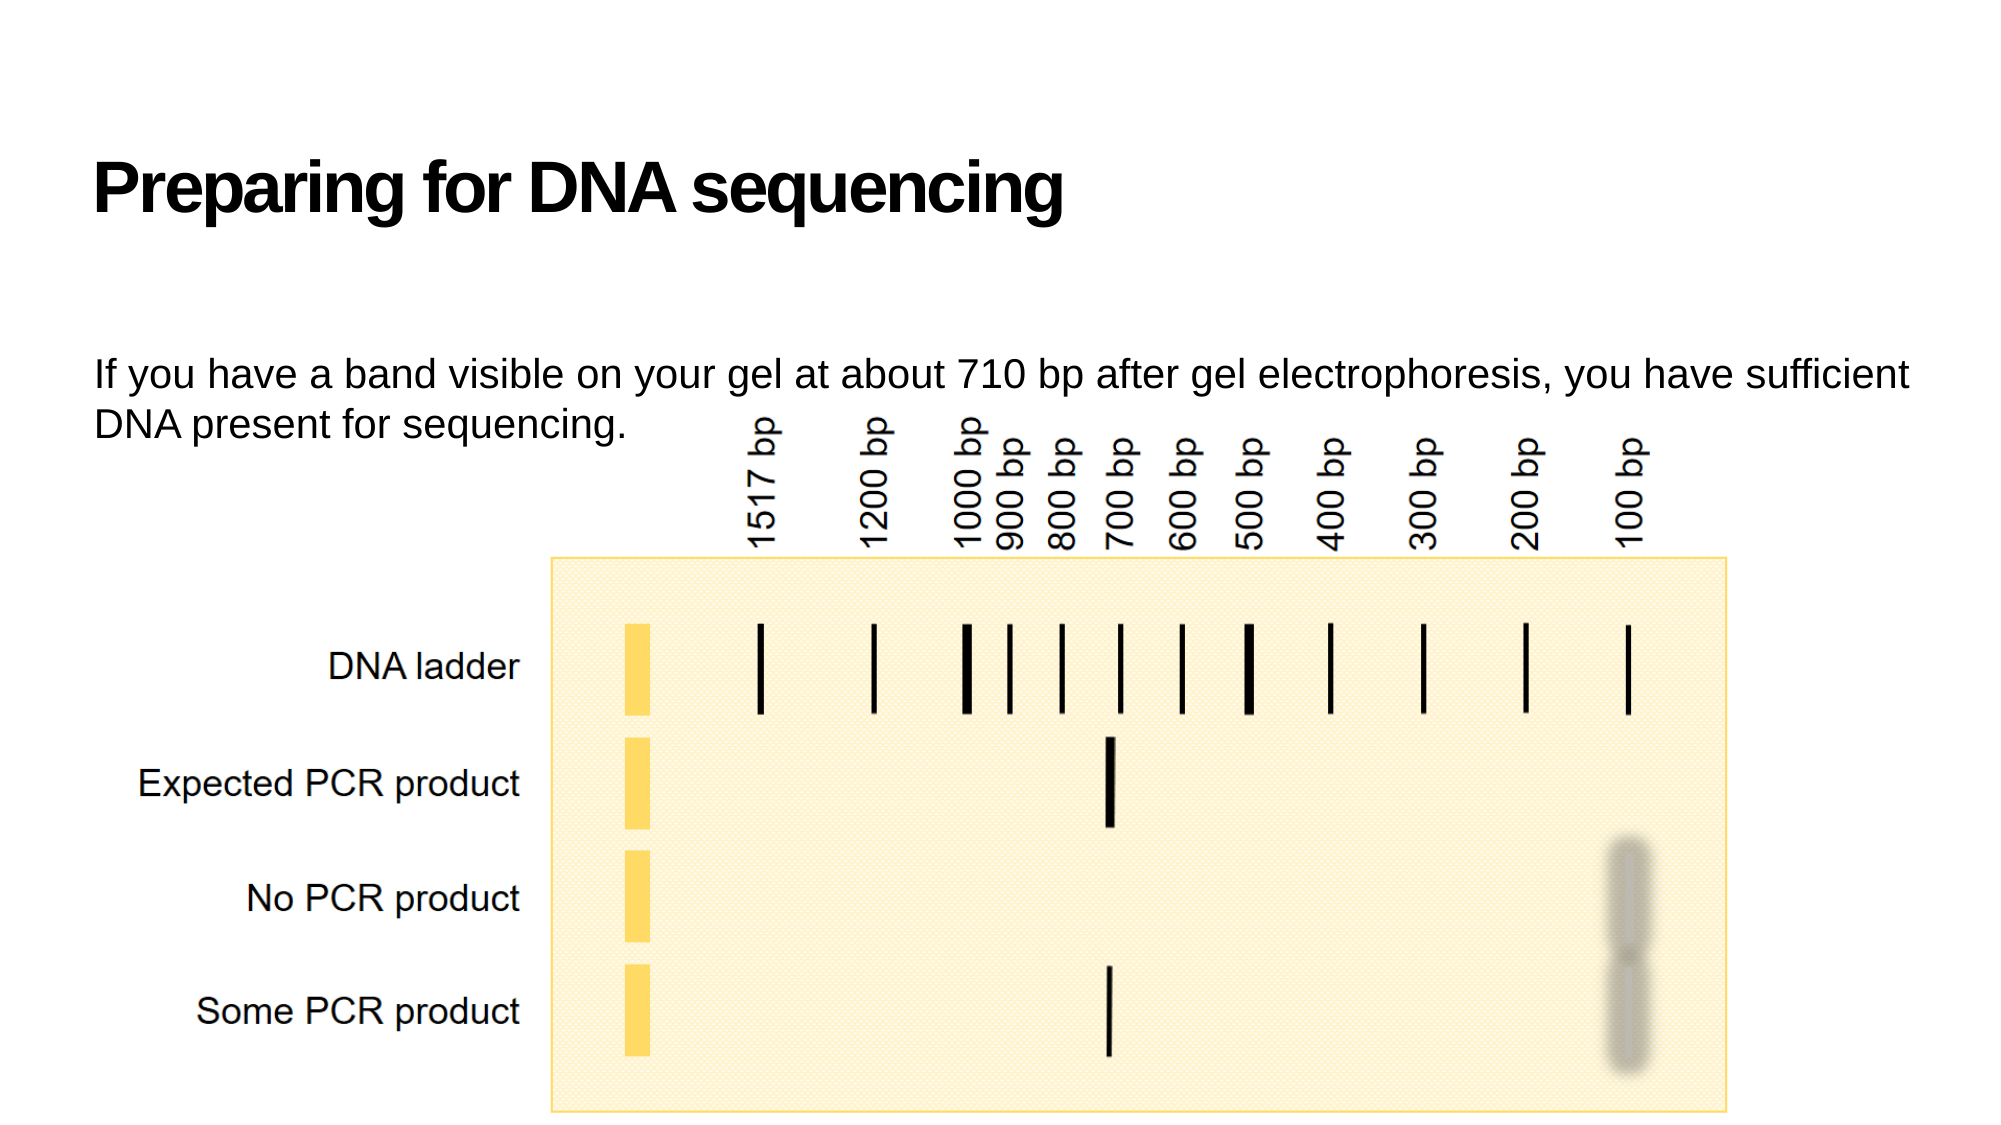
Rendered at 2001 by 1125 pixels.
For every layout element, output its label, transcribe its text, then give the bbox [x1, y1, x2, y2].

list If you have a band visible on your gel at about 710 bp after gel electrophoresis, you have sufficient DNA present for sequencing. [78, 331, 2000, 417]
title Preparing for DNA sequencing [77, 156, 1922, 313]
picture [127, 403, 1738, 1122]
